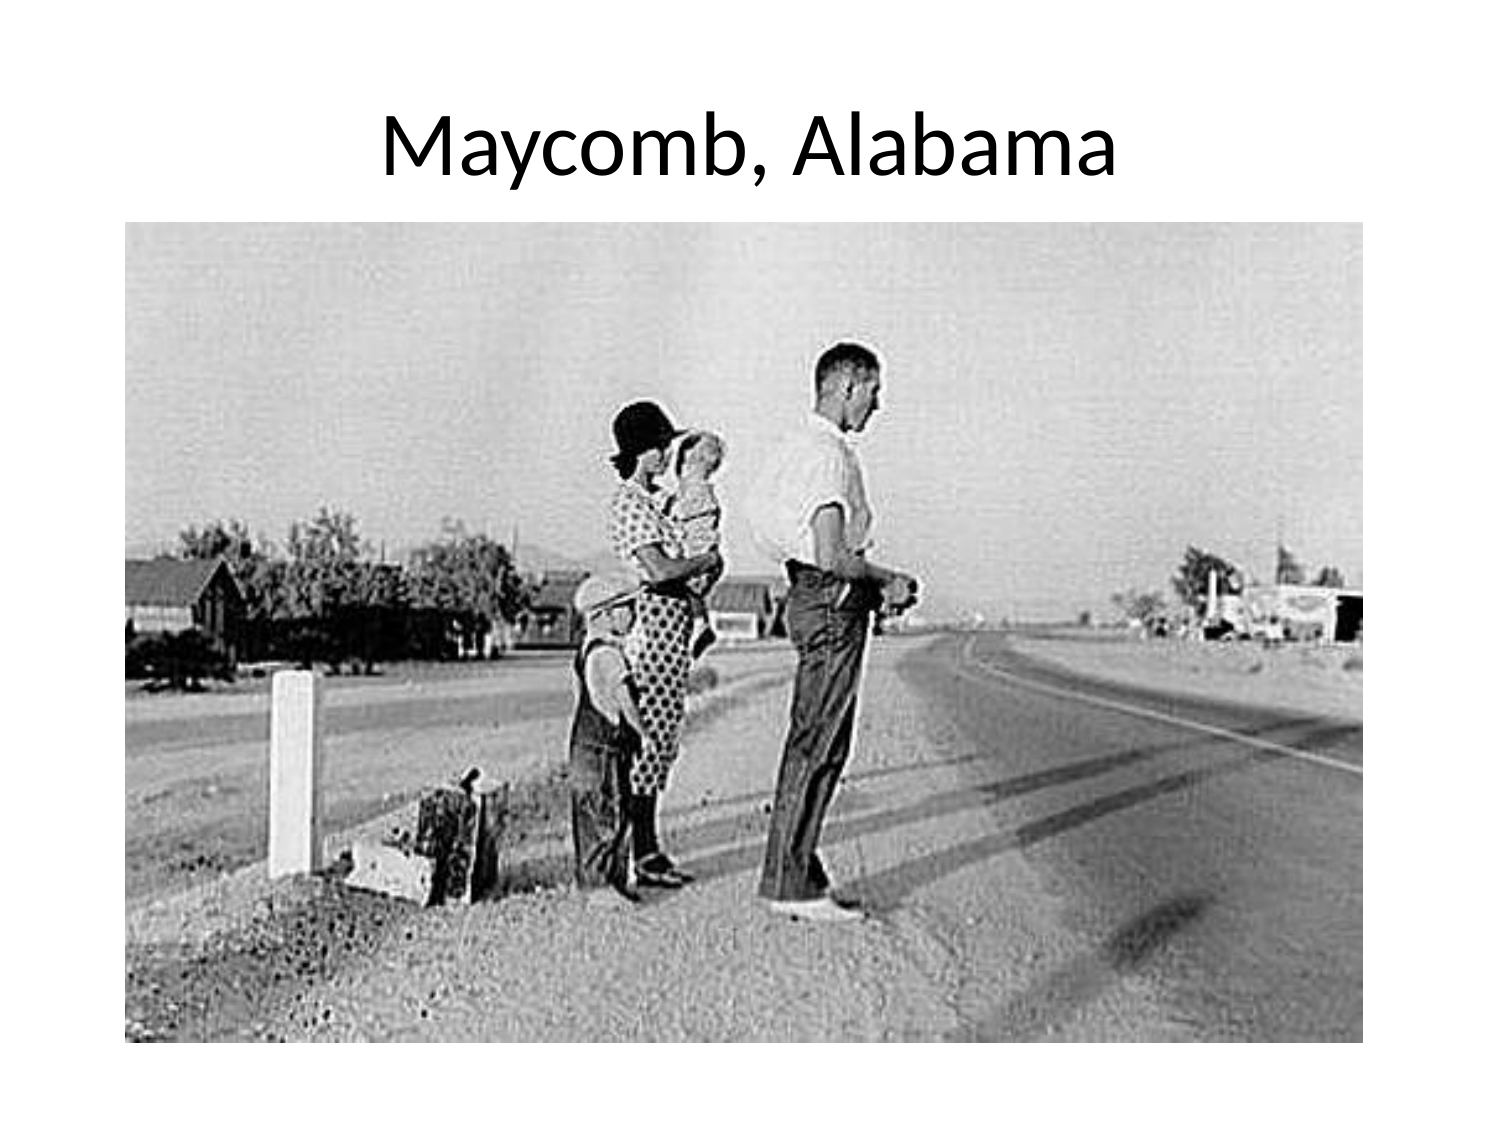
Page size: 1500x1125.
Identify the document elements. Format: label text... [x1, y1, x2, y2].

picture [124, 222, 1363, 1043]
title Maycomb, Alabama [75, 45, 1425, 233]
